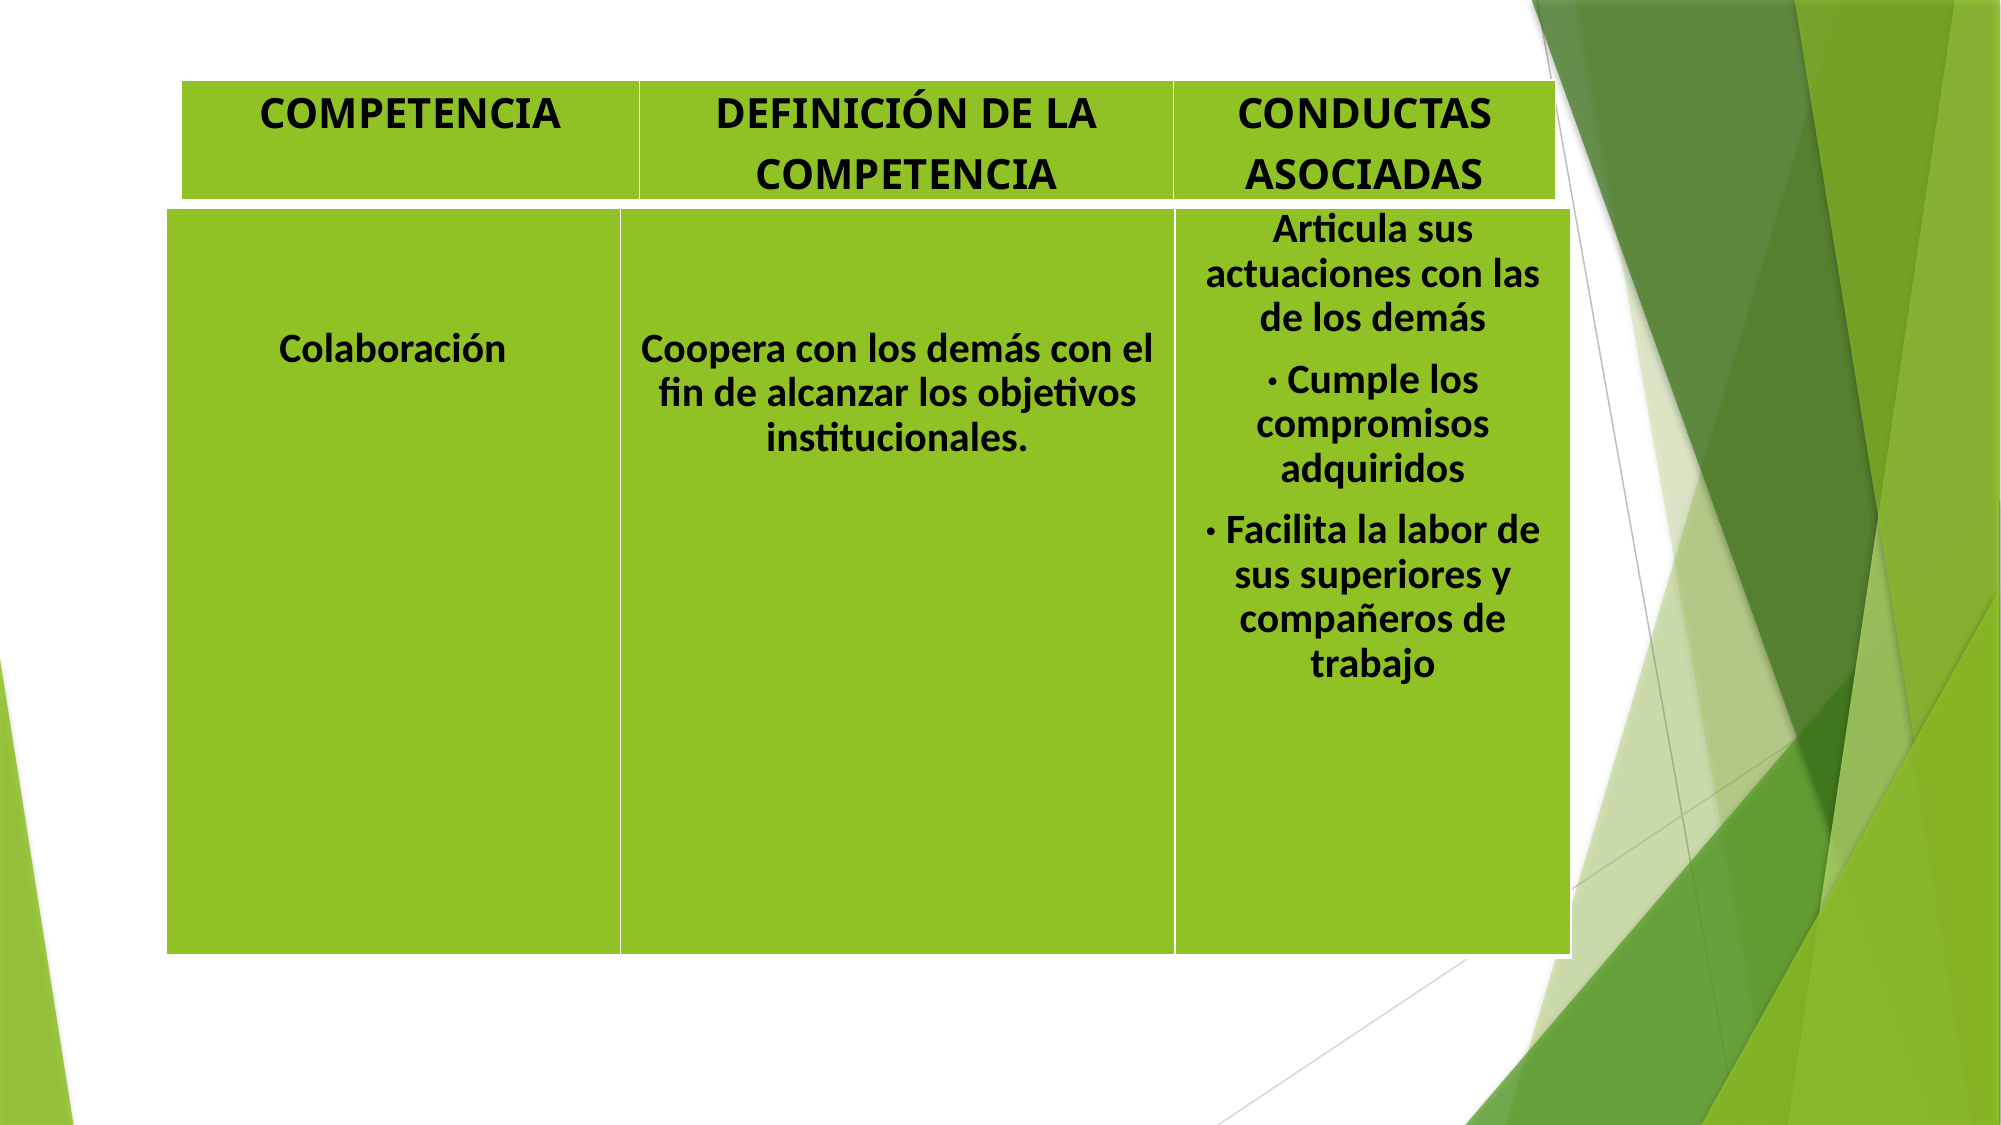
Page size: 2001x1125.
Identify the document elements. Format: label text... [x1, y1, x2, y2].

table_header DEFINICIÓN DE LA COMPETENCIA [640, 81, 1173, 199]
table_header COMPETENCIA [182, 81, 639, 199]
table_header CONDUCTAS ASOCIADAS [1174, 81, 1555, 199]
title [120, 72, 1531, 290]
table_header Colaboración [167, 209, 620, 954]
table_header Coopera con los demás con el fin de alcanzar los objetivos institucionales. [621, 209, 1174, 954]
table_header Articula sus actuaciones con las de los demás · Cumple los compromisos adquiridos · Facilita la labor de sus superiores y compañeros de trabajo [1176, 209, 1570, 954]
